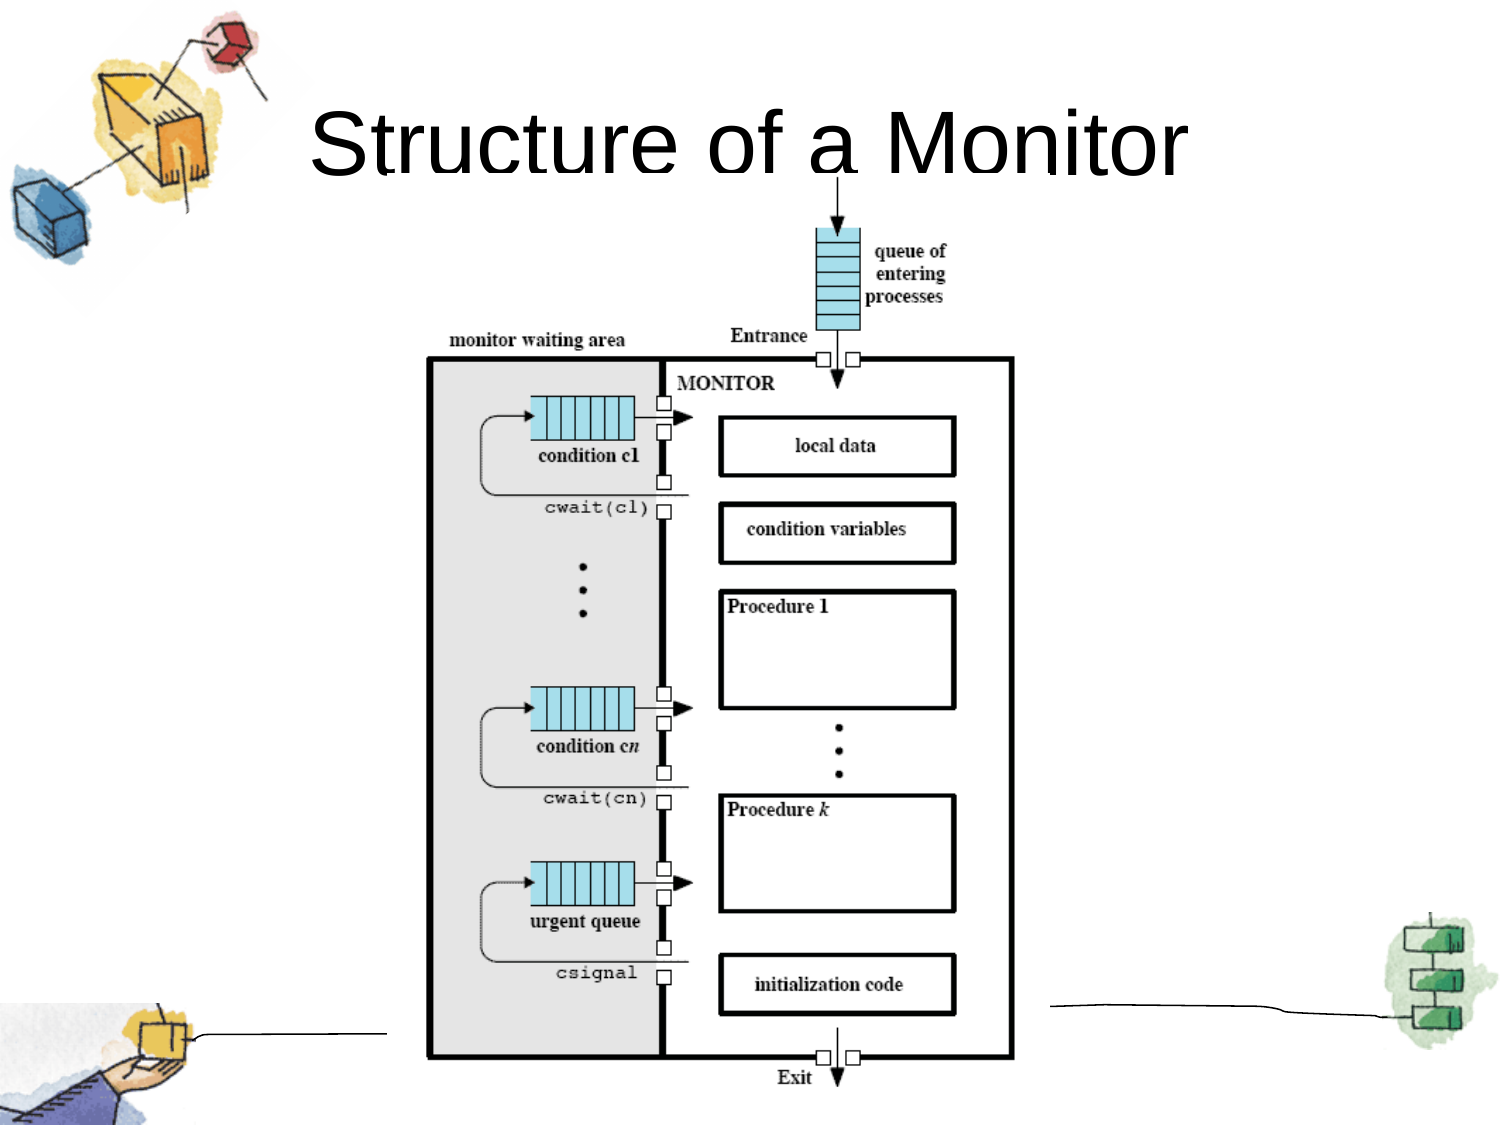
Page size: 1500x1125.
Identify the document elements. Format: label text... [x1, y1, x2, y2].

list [387, 173, 1051, 1112]
picture [0, 85, 167, 316]
title Structure of a Monitor [74, 44, 1426, 233]
picture [1382, 912, 1500, 1050]
picture [114, 0, 274, 44]
picture [0, 1003, 196, 1125]
